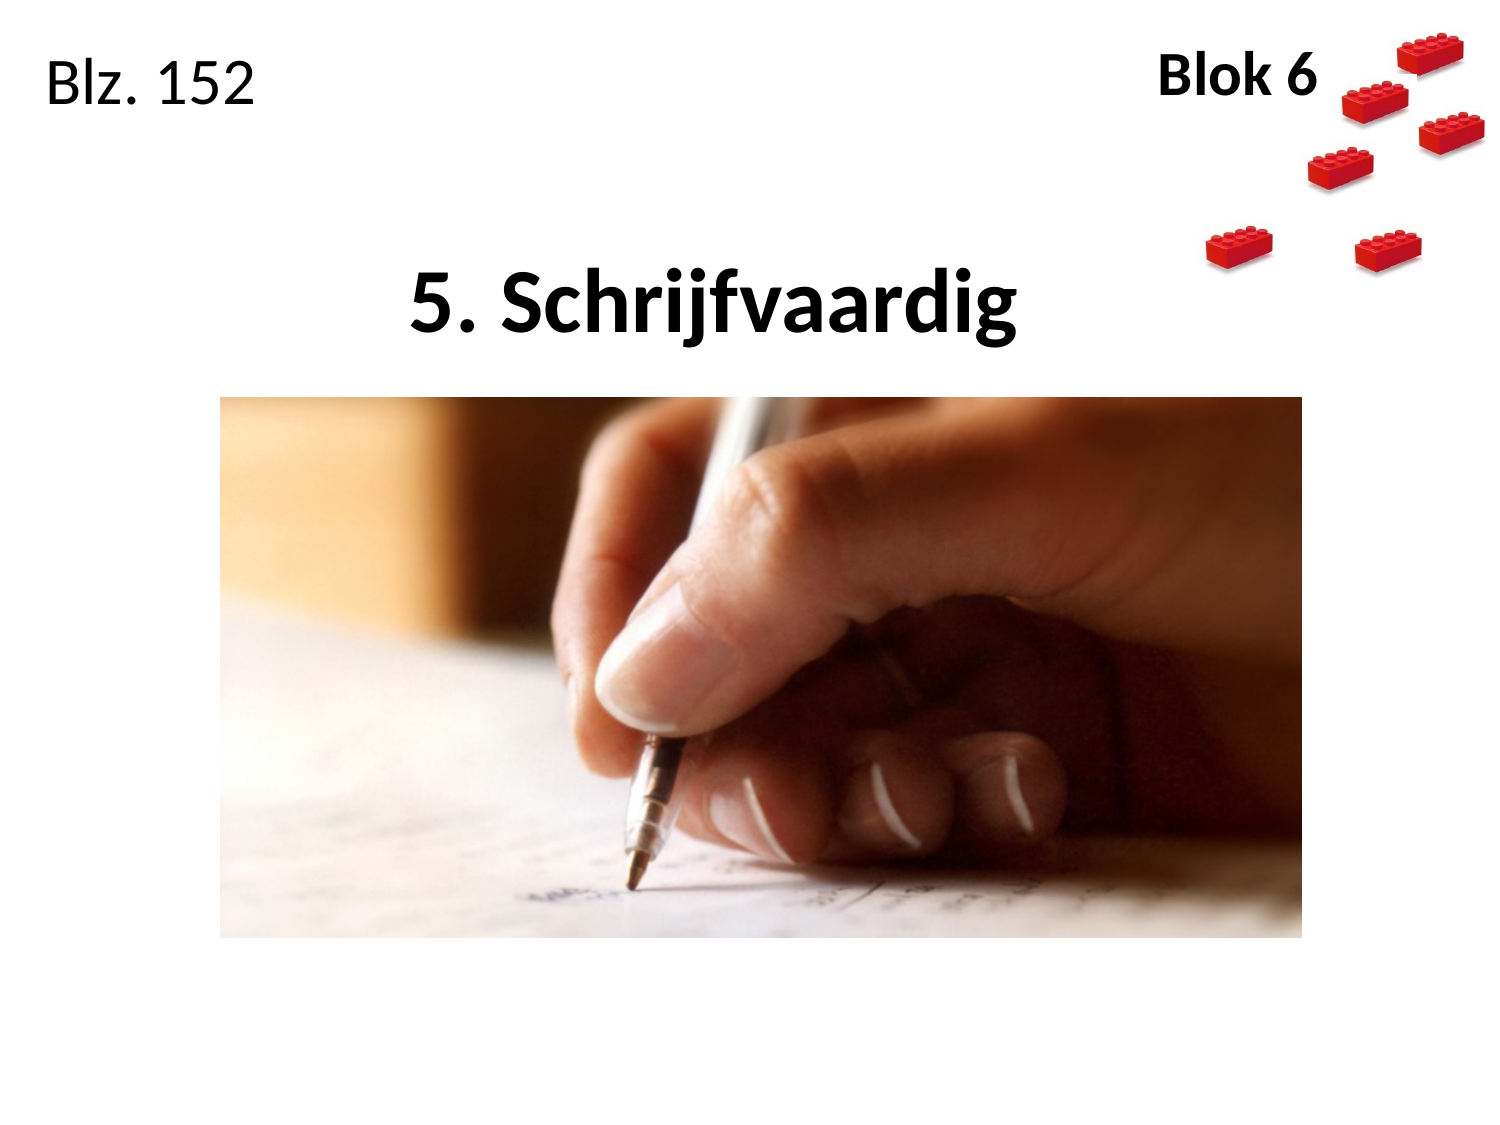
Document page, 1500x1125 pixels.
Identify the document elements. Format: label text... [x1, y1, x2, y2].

picture [1297, 140, 1383, 199]
text_box Blok 6 [1061, 24, 1416, 116]
subtitle Blz. 152 [30, 30, 628, 122]
picture [219, 396, 1302, 938]
title 5. Schrijfvaardig [76, 175, 1352, 417]
picture [1196, 219, 1281, 278]
picture [1345, 223, 1430, 282]
picture [1332, 26, 1493, 164]
